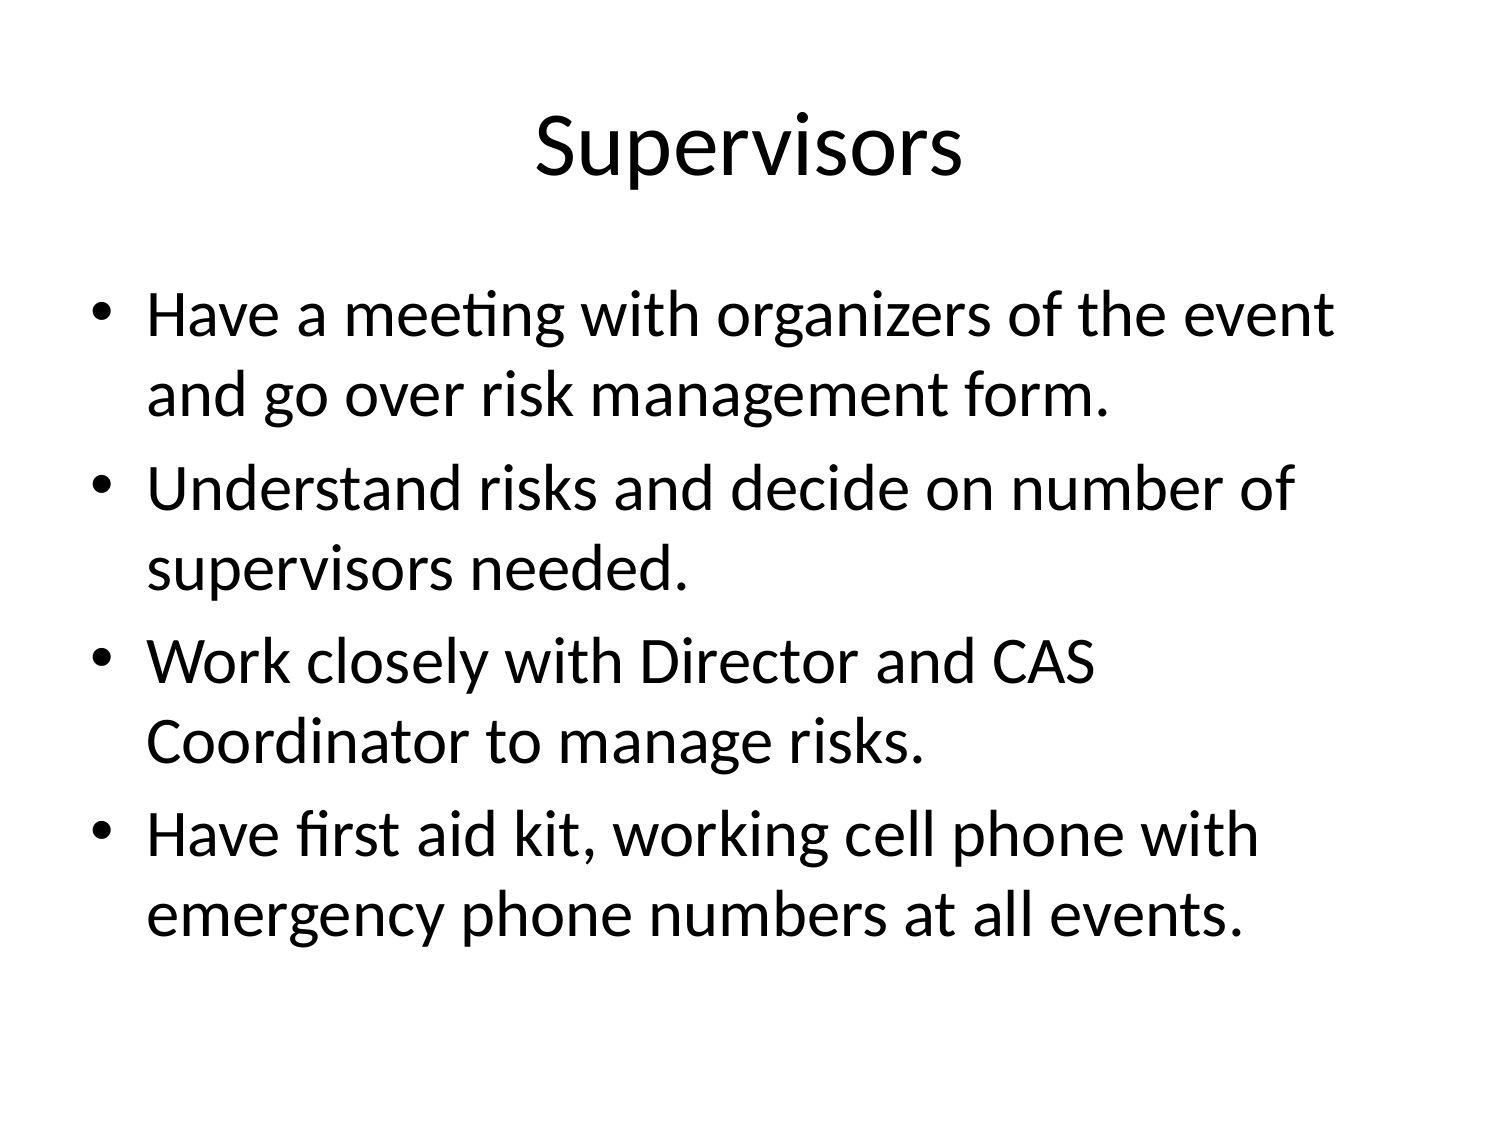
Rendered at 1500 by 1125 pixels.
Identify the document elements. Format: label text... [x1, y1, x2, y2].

title Supervisors [75, 45, 1425, 233]
list Have a meeting with organizers of the event and go over risk management form. Understand risks and decide on number of supervisors needed. Work closely with Director and CAS Coordinator to manage risks. Have first aid kit, working cell phone with emergency phone numbers at all events. [75, 262, 1425, 1005]
